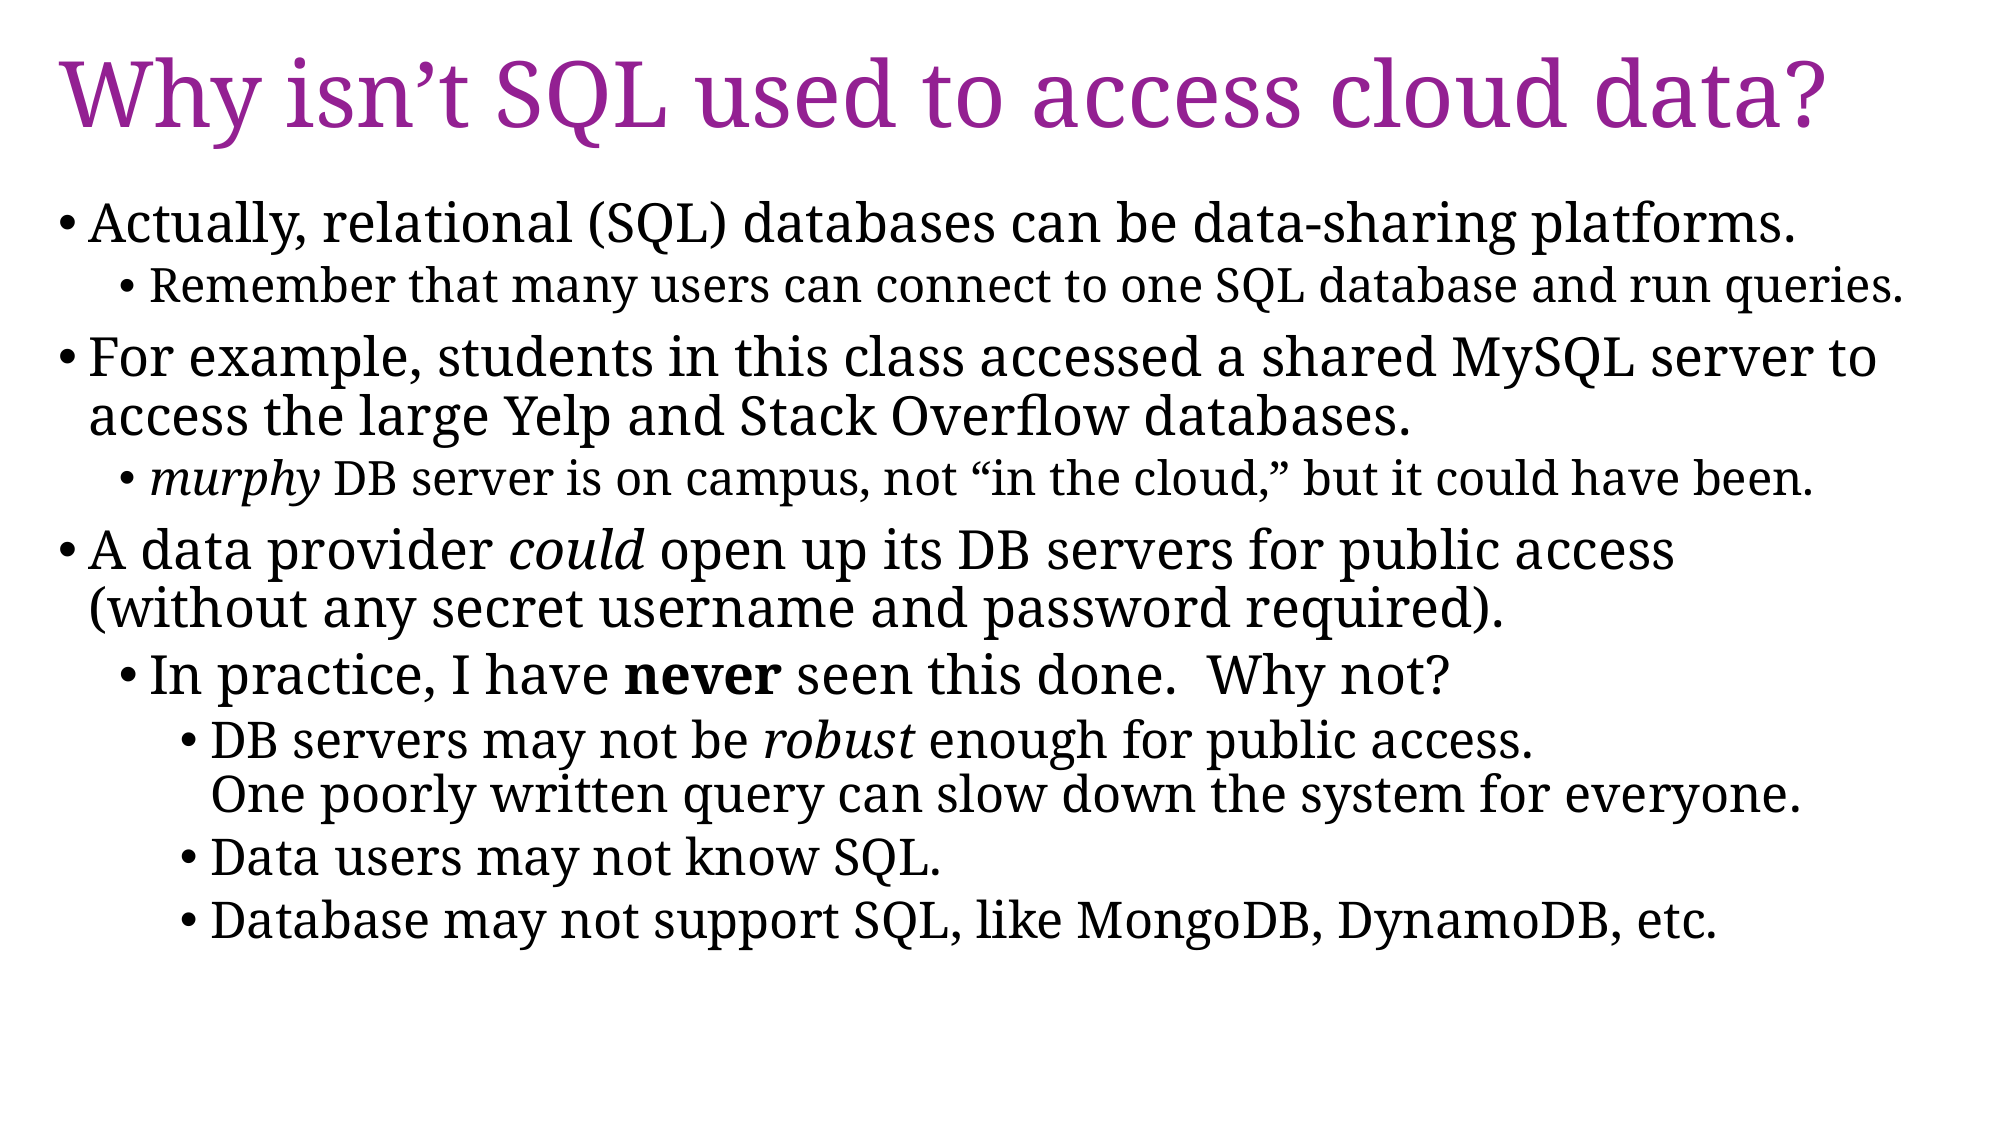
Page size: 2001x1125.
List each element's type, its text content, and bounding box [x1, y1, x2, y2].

title Why isn’t SQL used to access cloud data? [43, 25, 1953, 171]
list Actually, relational (SQL) databases can be data-sharing platforms. Remember that many users can connect to one SQL database and run queries. For example, students in this class accessed a shared MySQL server to access the large Yelp and Stack Overflow databases. murphy DB server is on campus, not “in the cloud,” but it could have been. A data provider could open up its DB servers for public access (without any secret username and password required). In practice, I have never seen this done. Why not? DB servers may not be robust enough for public access. One poorly written query can slow down the system for everyone. Data users may not know SQL. Database may not support SQL, like MongoDB, DynamoDB, etc. [43, 188, 1953, 1106]
